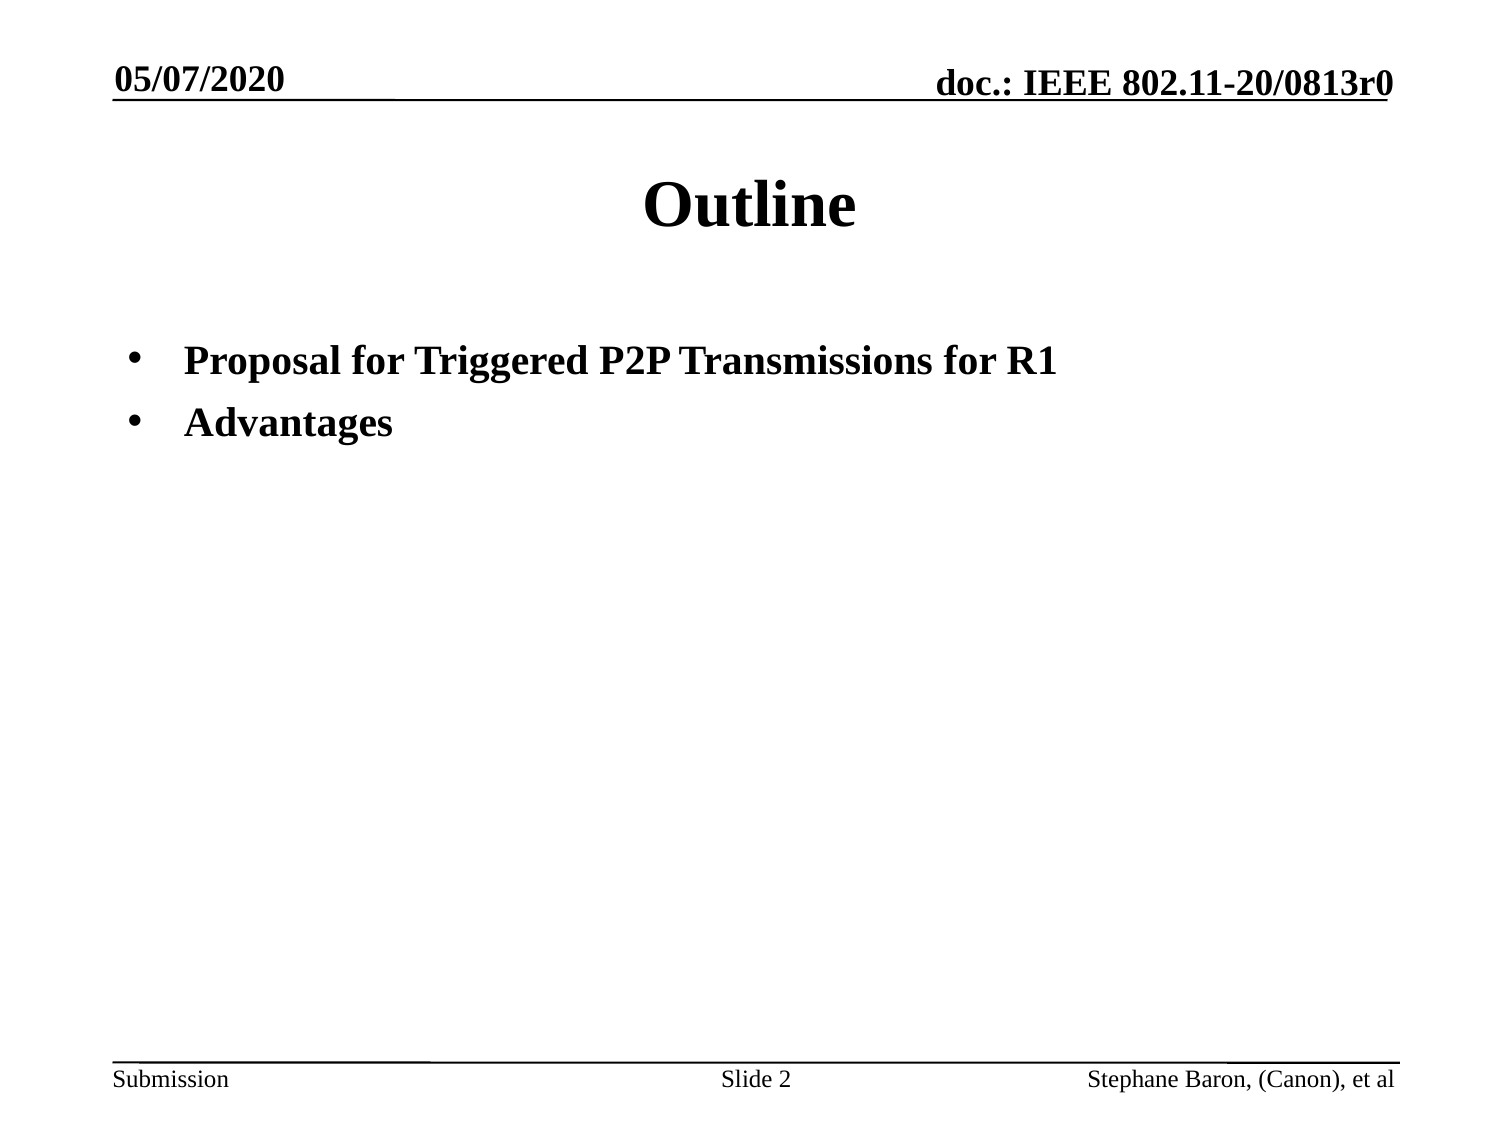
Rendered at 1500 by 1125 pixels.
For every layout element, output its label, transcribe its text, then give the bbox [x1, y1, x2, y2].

title Outline [112, 112, 1388, 288]
slide_number Slide 2 [712, 1061, 800, 1123]
list Proposal for Triggered P2P Transmissions for R1 Advantages [112, 324, 1388, 1000]
footer Stephane Baron, (Canon), et al [878, 1061, 1402, 1093]
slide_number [114, 54, 423, 100]
